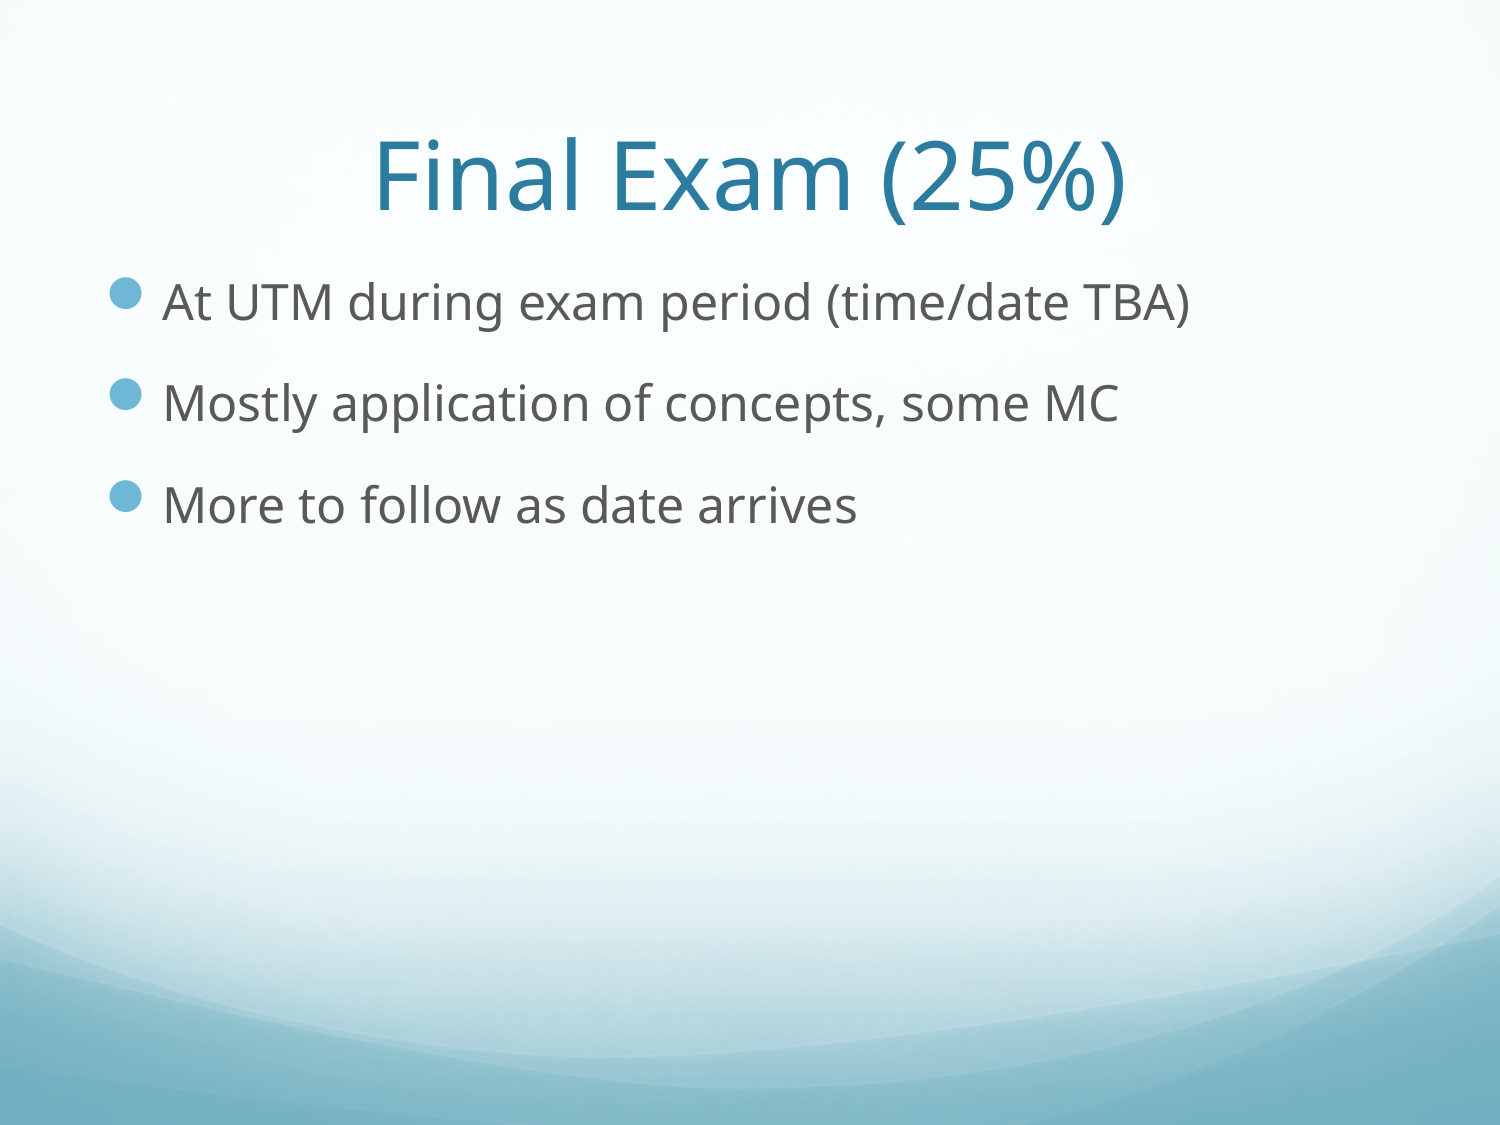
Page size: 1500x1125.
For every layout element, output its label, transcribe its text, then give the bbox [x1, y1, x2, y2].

title Final Exam (25%) [90, 17, 1410, 237]
list At UTM during exam period (time/date TBA) Mostly application of concepts, some MC More to follow as date arrives [90, 262, 1410, 975]
